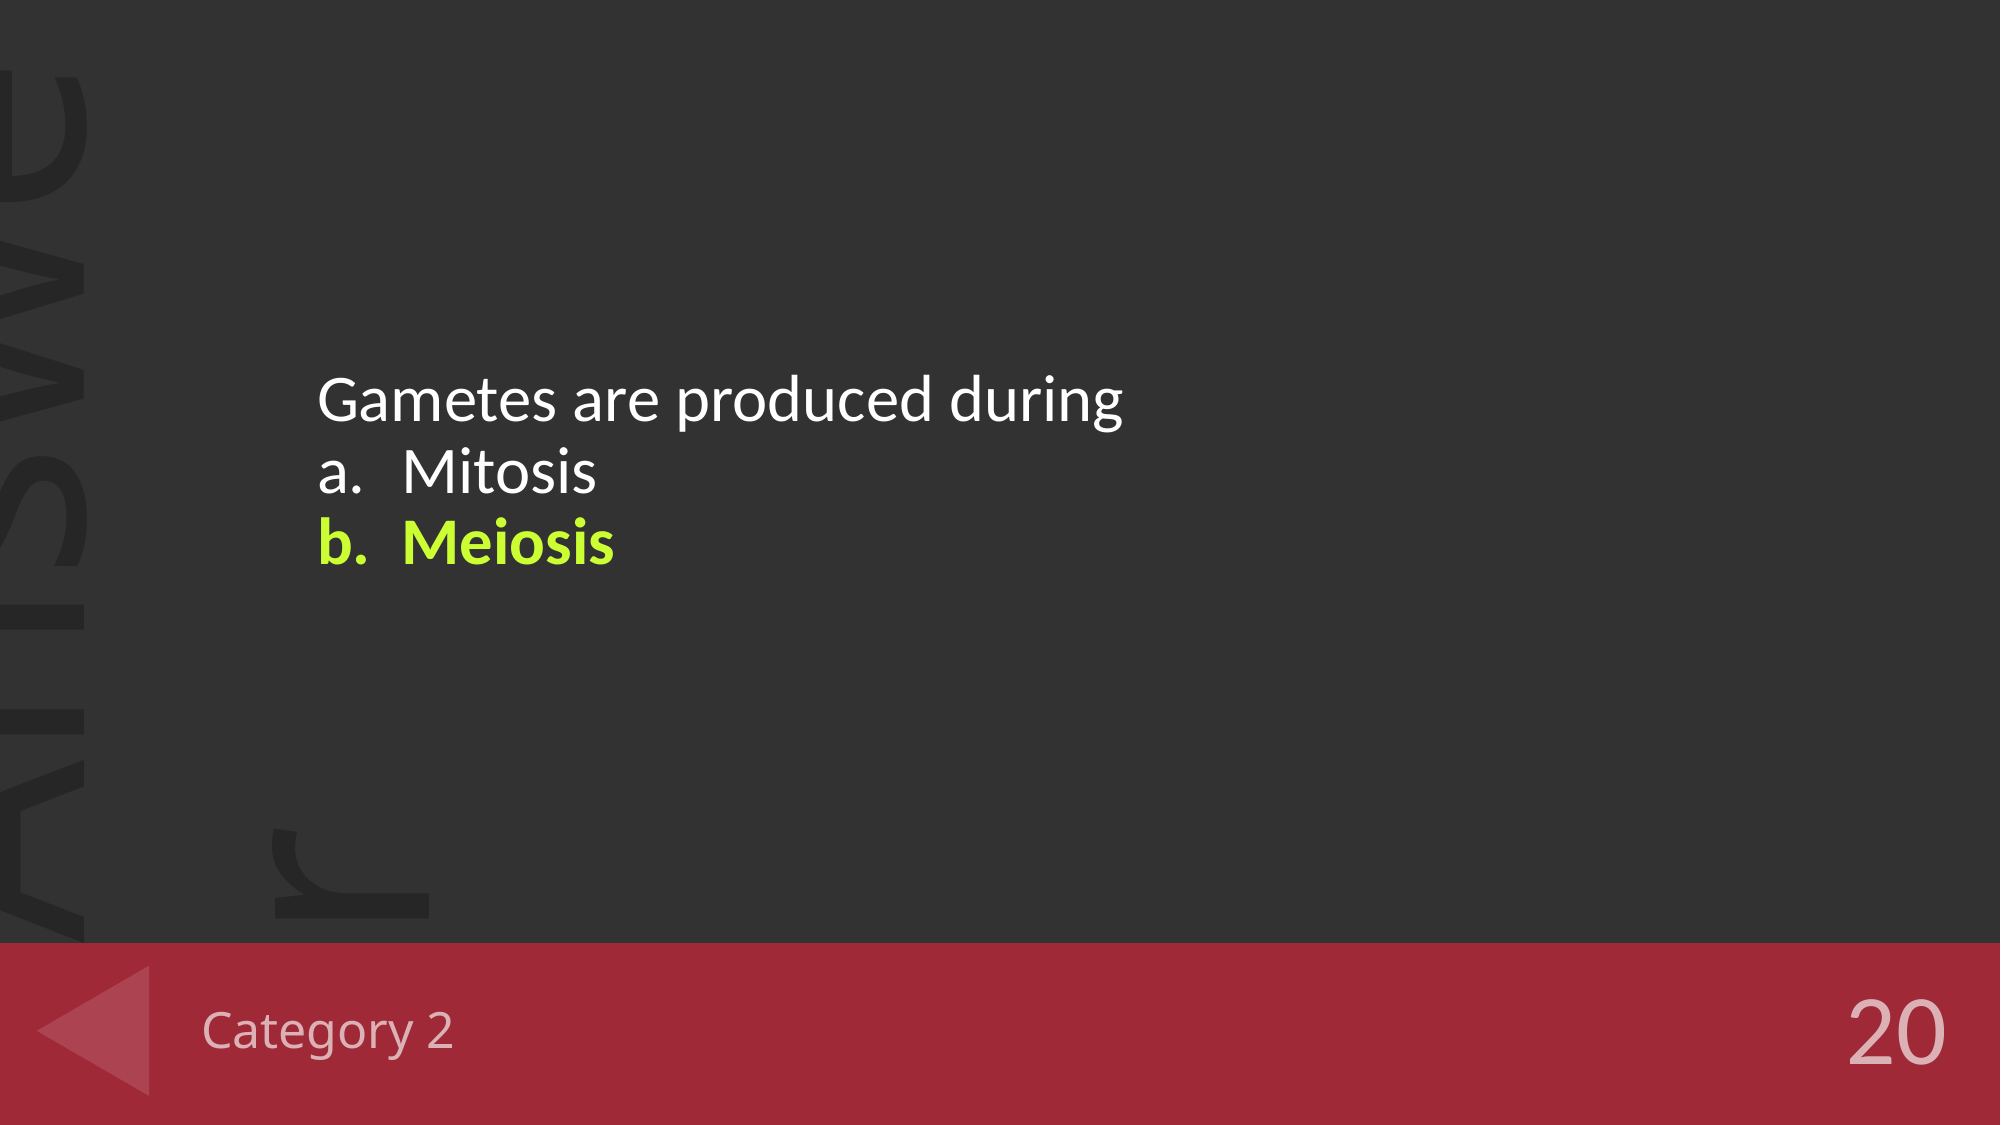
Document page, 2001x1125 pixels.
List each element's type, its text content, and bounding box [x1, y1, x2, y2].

list Gametes are produced during Mitosis Meiosis [302, 307, 1760, 636]
title Category 2 [185, 967, 1494, 1097]
list 20 [1494, 967, 1963, 1097]
